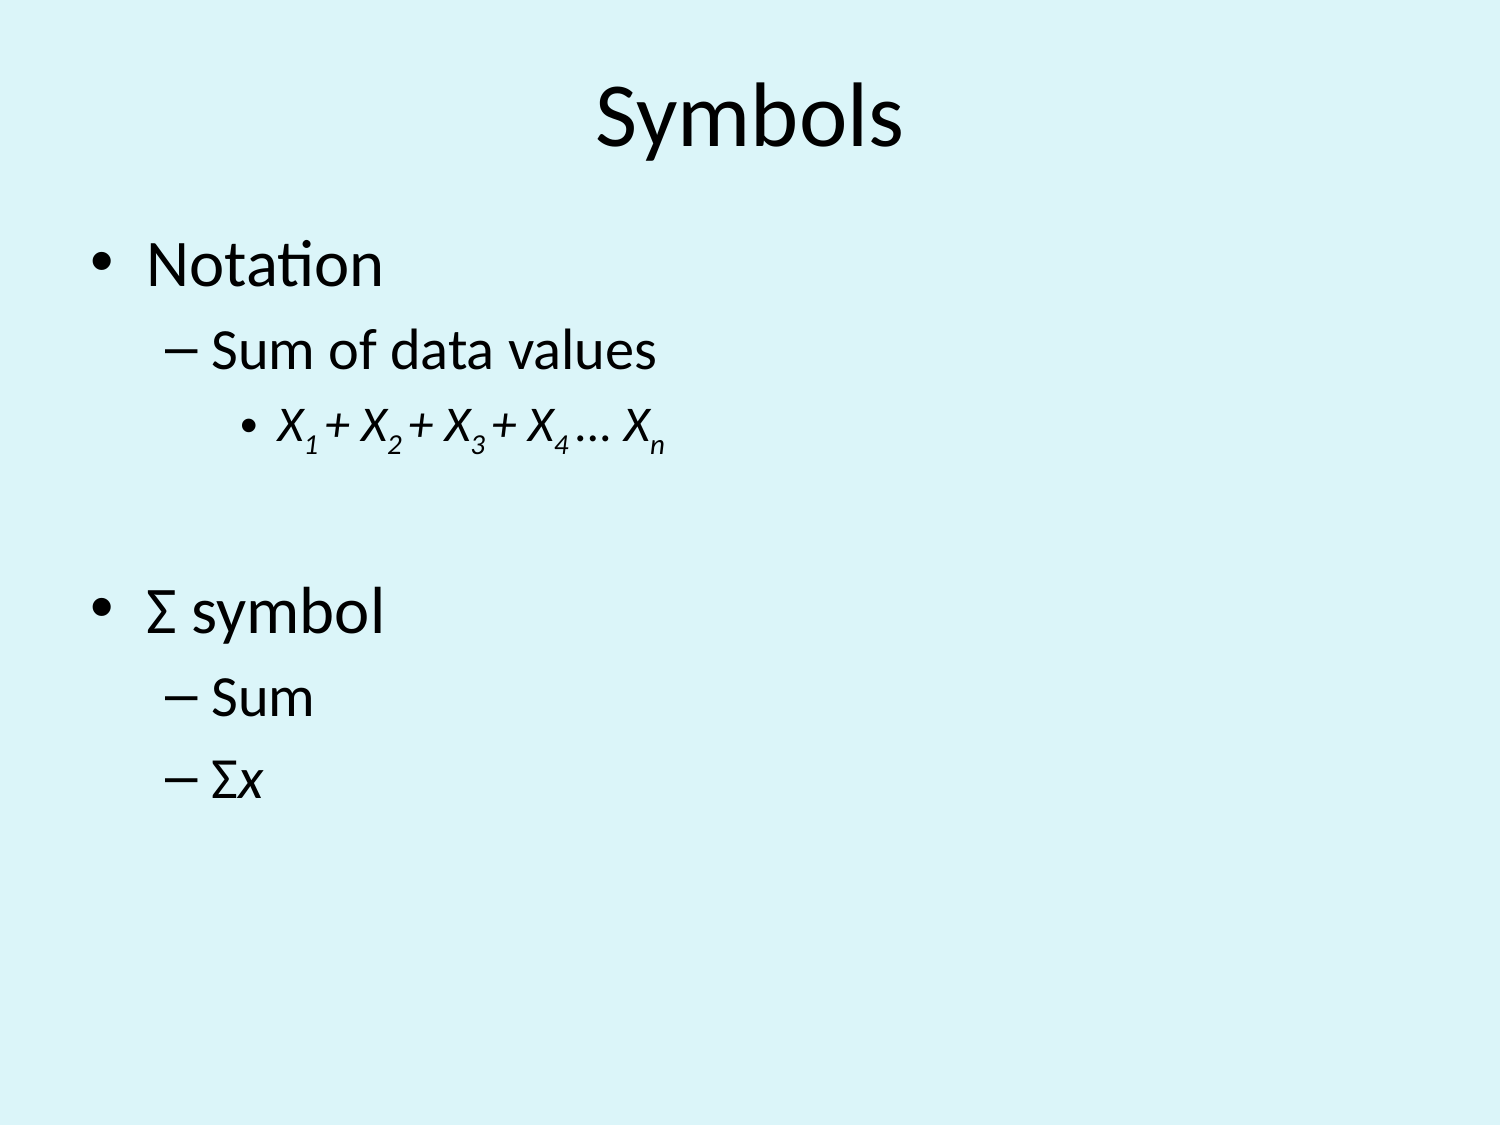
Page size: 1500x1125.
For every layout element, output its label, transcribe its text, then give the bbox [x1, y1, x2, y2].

title Symbols [75, 45, 1425, 175]
list Notation Sum of data values Χ1 + Χ2 + Χ3 + Χ4 ... Χn Σ symbol Sum Σx [75, 212, 1425, 1005]
